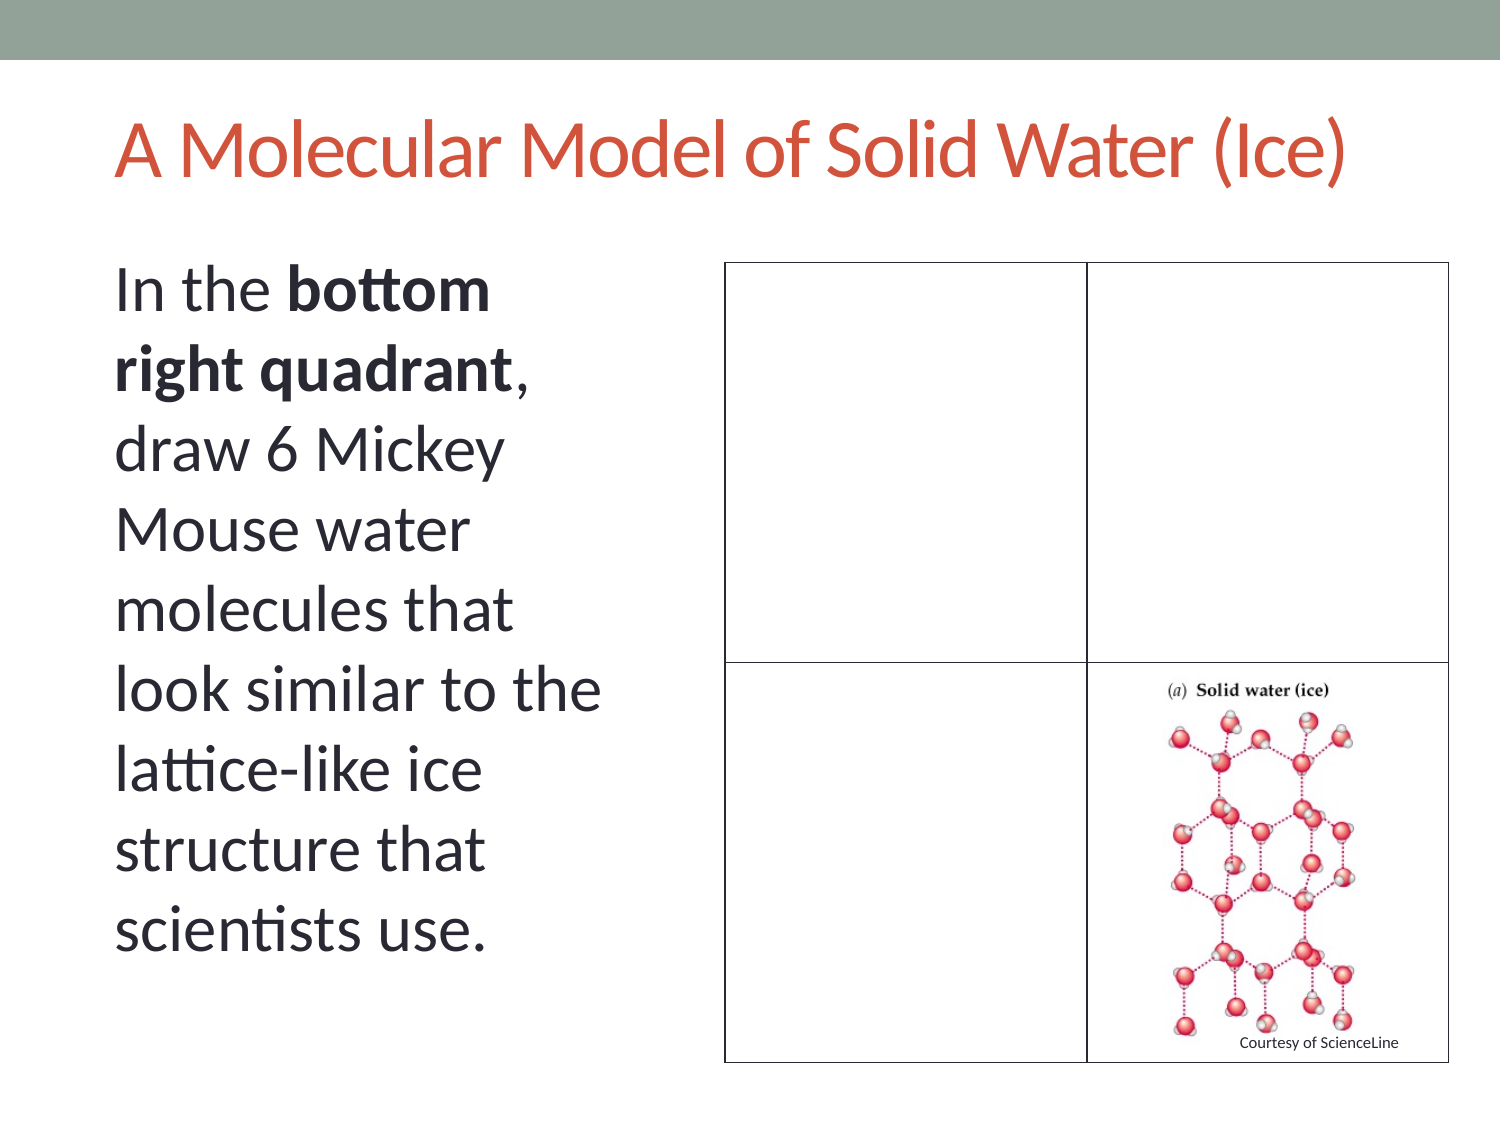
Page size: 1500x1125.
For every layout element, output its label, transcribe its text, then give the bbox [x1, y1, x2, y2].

text_box Courtesy of ScienceLine [1224, 1024, 1435, 1060]
table_header [726, 263, 1086, 662]
table_header [1088, 263, 1448, 662]
table_cell [1088, 663, 1448, 1062]
table_cell [726, 663, 1086, 1062]
title A Molecular Model of Solid Water (Ice) [99, 62, 1425, 225]
picture [1162, 674, 1388, 1045]
text_box In the bottom right quadrant, draw 6 Mickey Mouse water molecules that look similar to the lattice-like ice structure that scientists use. [99, 237, 638, 972]
